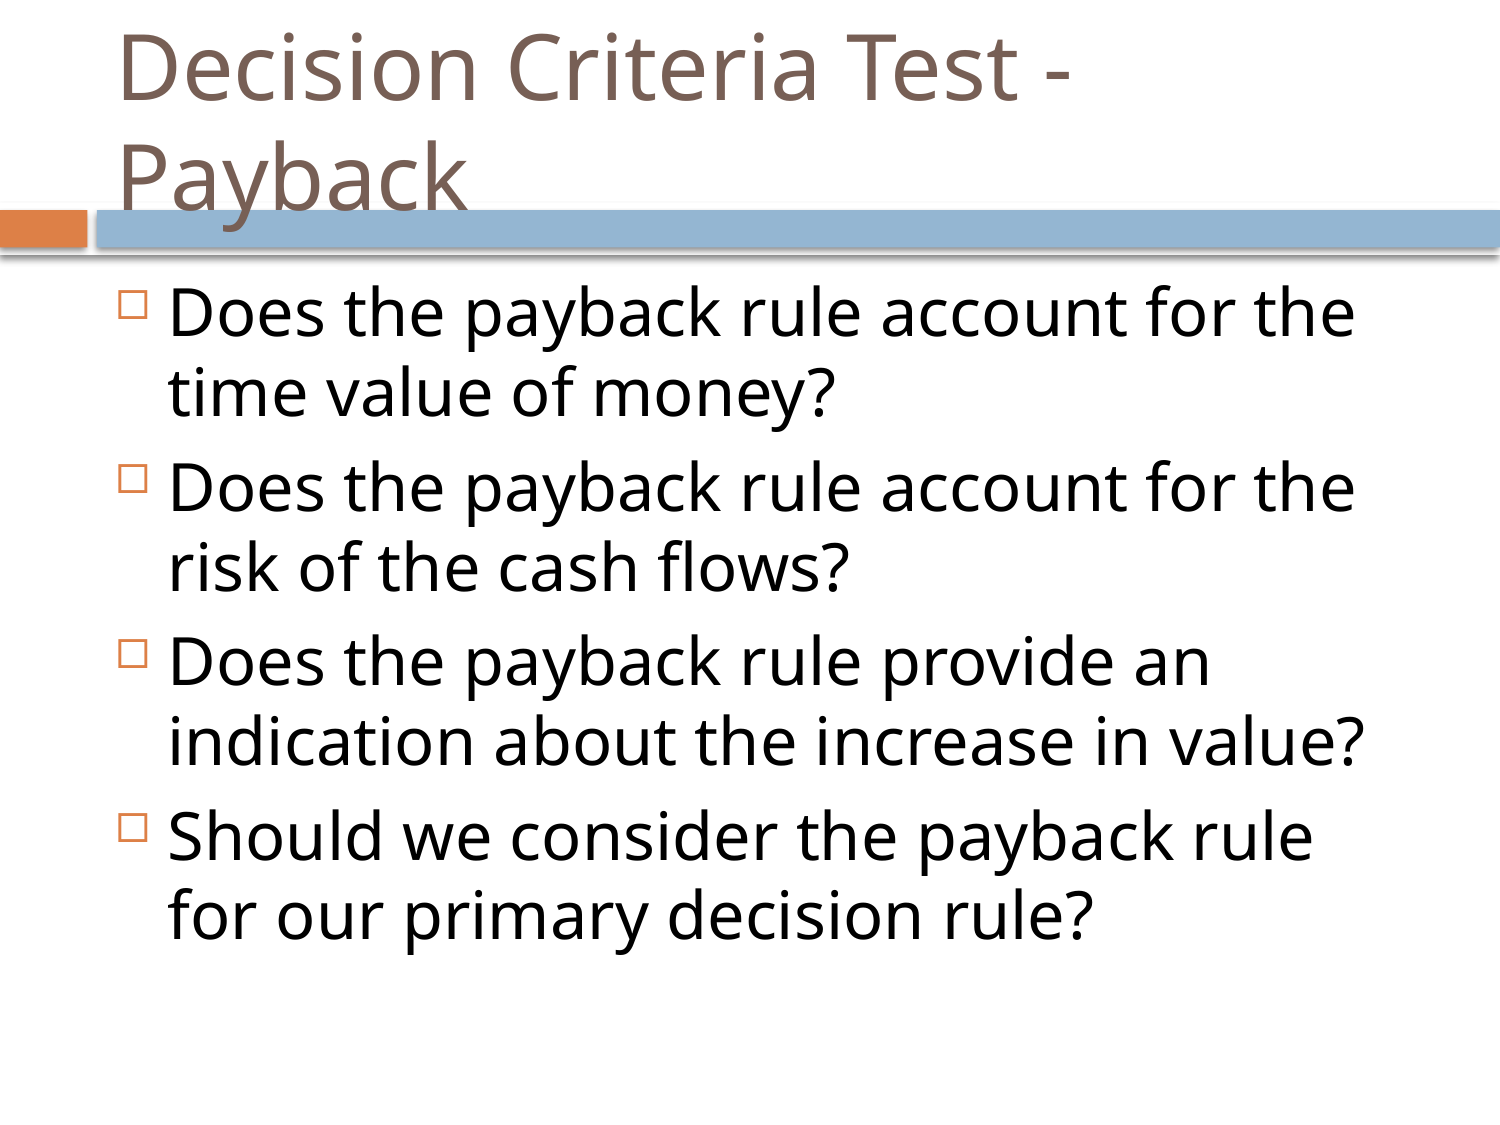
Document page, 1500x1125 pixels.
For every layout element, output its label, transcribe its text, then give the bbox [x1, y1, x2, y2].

title Decision Criteria Test - Payback [100, 37, 1438, 200]
list Does the payback rule account for the time value of money? Does the payback rule account for the risk of the cash flows? Does the payback rule provide an indication about the increase in value? Should we consider the payback rule for our primary decision rule? [100, 262, 1438, 1000]
